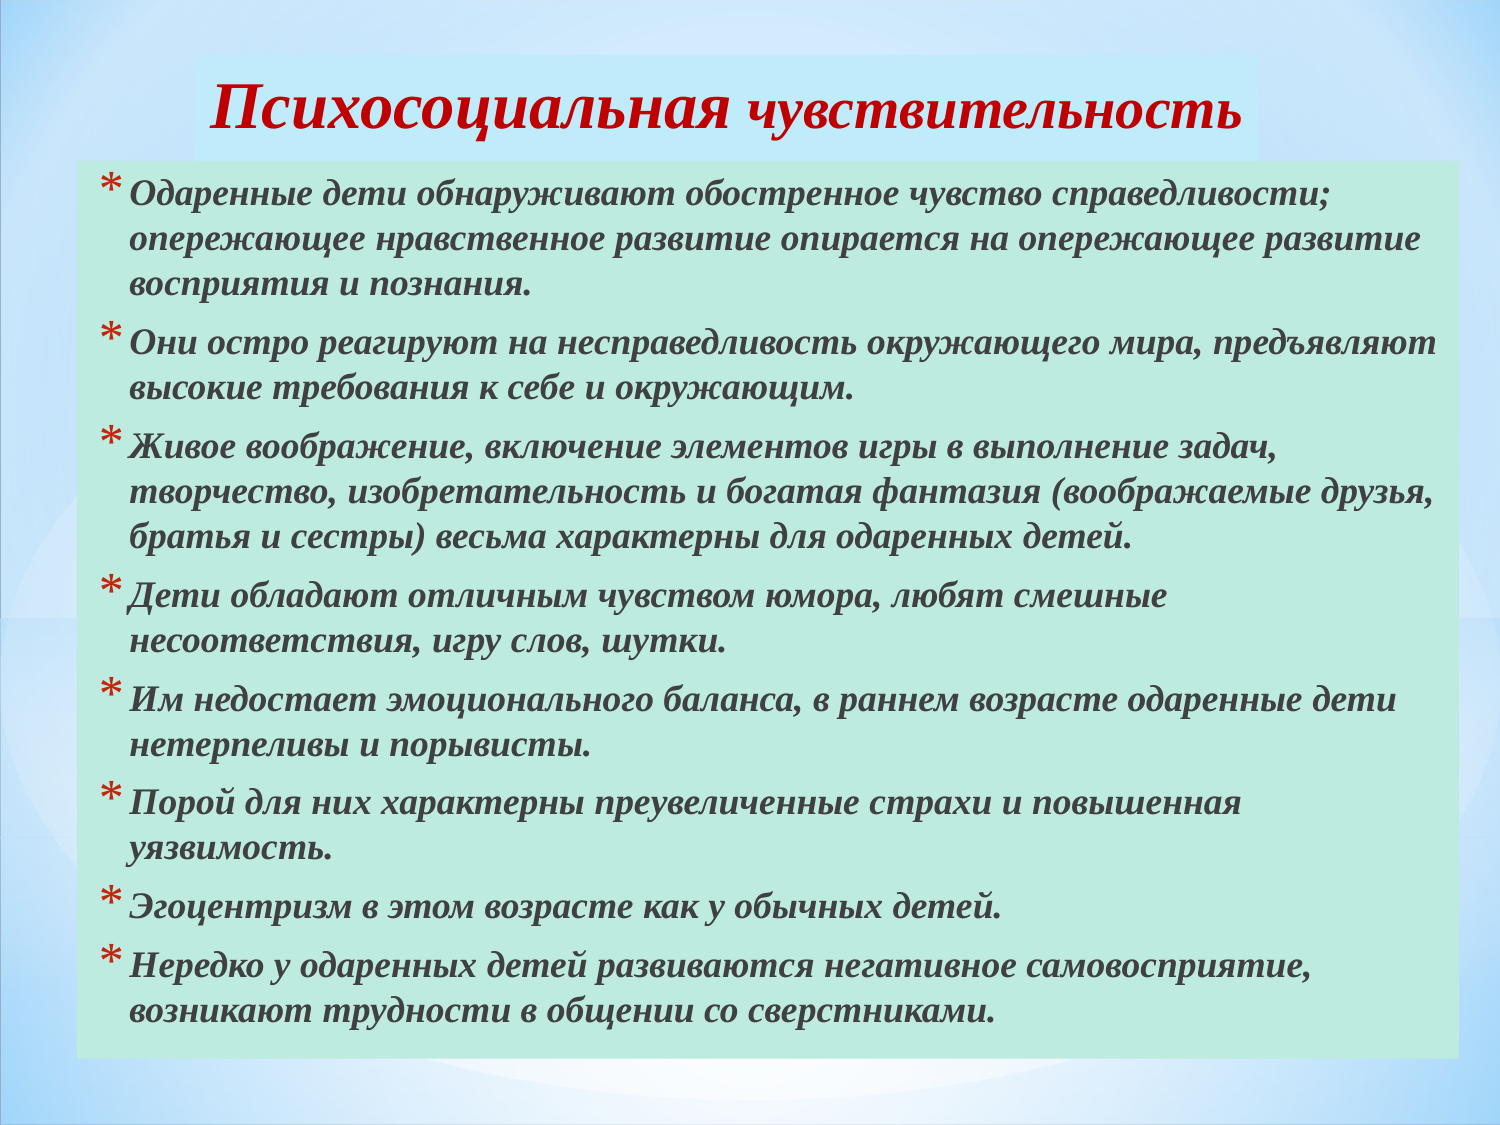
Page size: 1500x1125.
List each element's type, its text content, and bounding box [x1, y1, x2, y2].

list Одаренные дети обнаруживают обостренное чувство справедливости; опережающее нравственное развитие опирается на опережающее развитие восприятия и познания. Они остро реагируют на несправедливость окружающего мира, предъявляют высокие требования к себе и окружающим. Живое воображение, включение элементов игры в выполнение задач, творчество, изобретательность и богатая фантазия (воображаемые друзья, братья и сестры) весьма характерны для одаренных детей. Дети обладают отличным чувством юмора, любят смешные несоответствия, игру слов, шутки. Им недостает эмоционального баланса, в раннем возрасте одаренные дети нетерпеливы и порывисты. Порой для них характерны преувеличенные страхи и повышенная уязвимость. Эгоцентризм в этом возрасте как у обычных детей. Нередко у одаренных детей развиваются негативное самовосприятие, возникают трудности в общении со сверстниками. [76, 160, 1459, 1059]
title Психосоциальная чувствительность деятельностиОПп [194, 54, 1258, 160]
